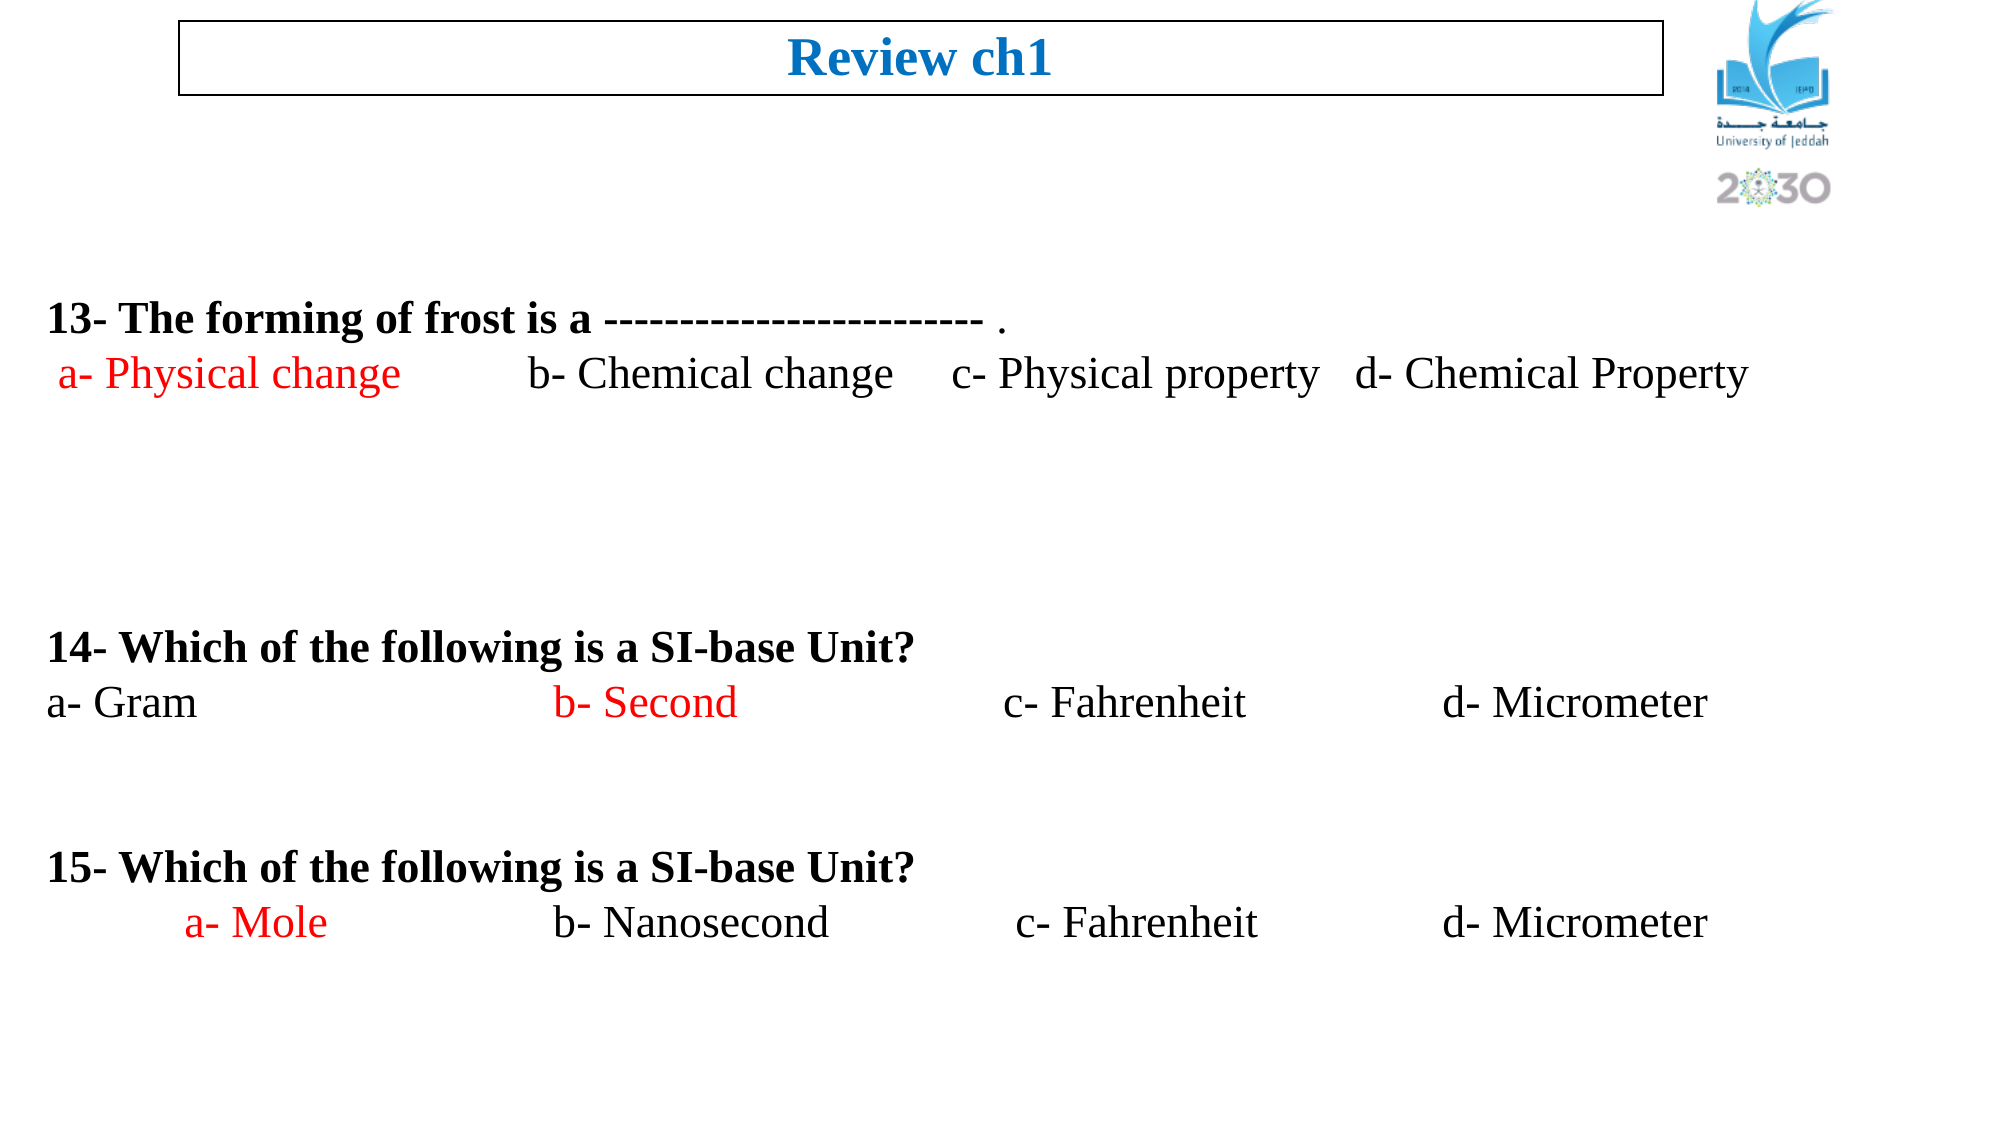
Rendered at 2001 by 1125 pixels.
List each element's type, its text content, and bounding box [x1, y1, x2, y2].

text_box 13- The forming of frost is a ------------------------- . a- Physical change b- Chemical change c- Physical property d- Chemical Property 14- Which of the following is a SI-base Unit? a- Gram b- Second c- Fahrenheit d- Micrometer 15- Which of the following is a SI-base Unit? a- Mole b- Nanosecond c- Fahrenheit d- Micrometer [31, 224, 1766, 955]
picture [1697, 0, 1851, 213]
text_box Review ch1 [178, 20, 1664, 96]
